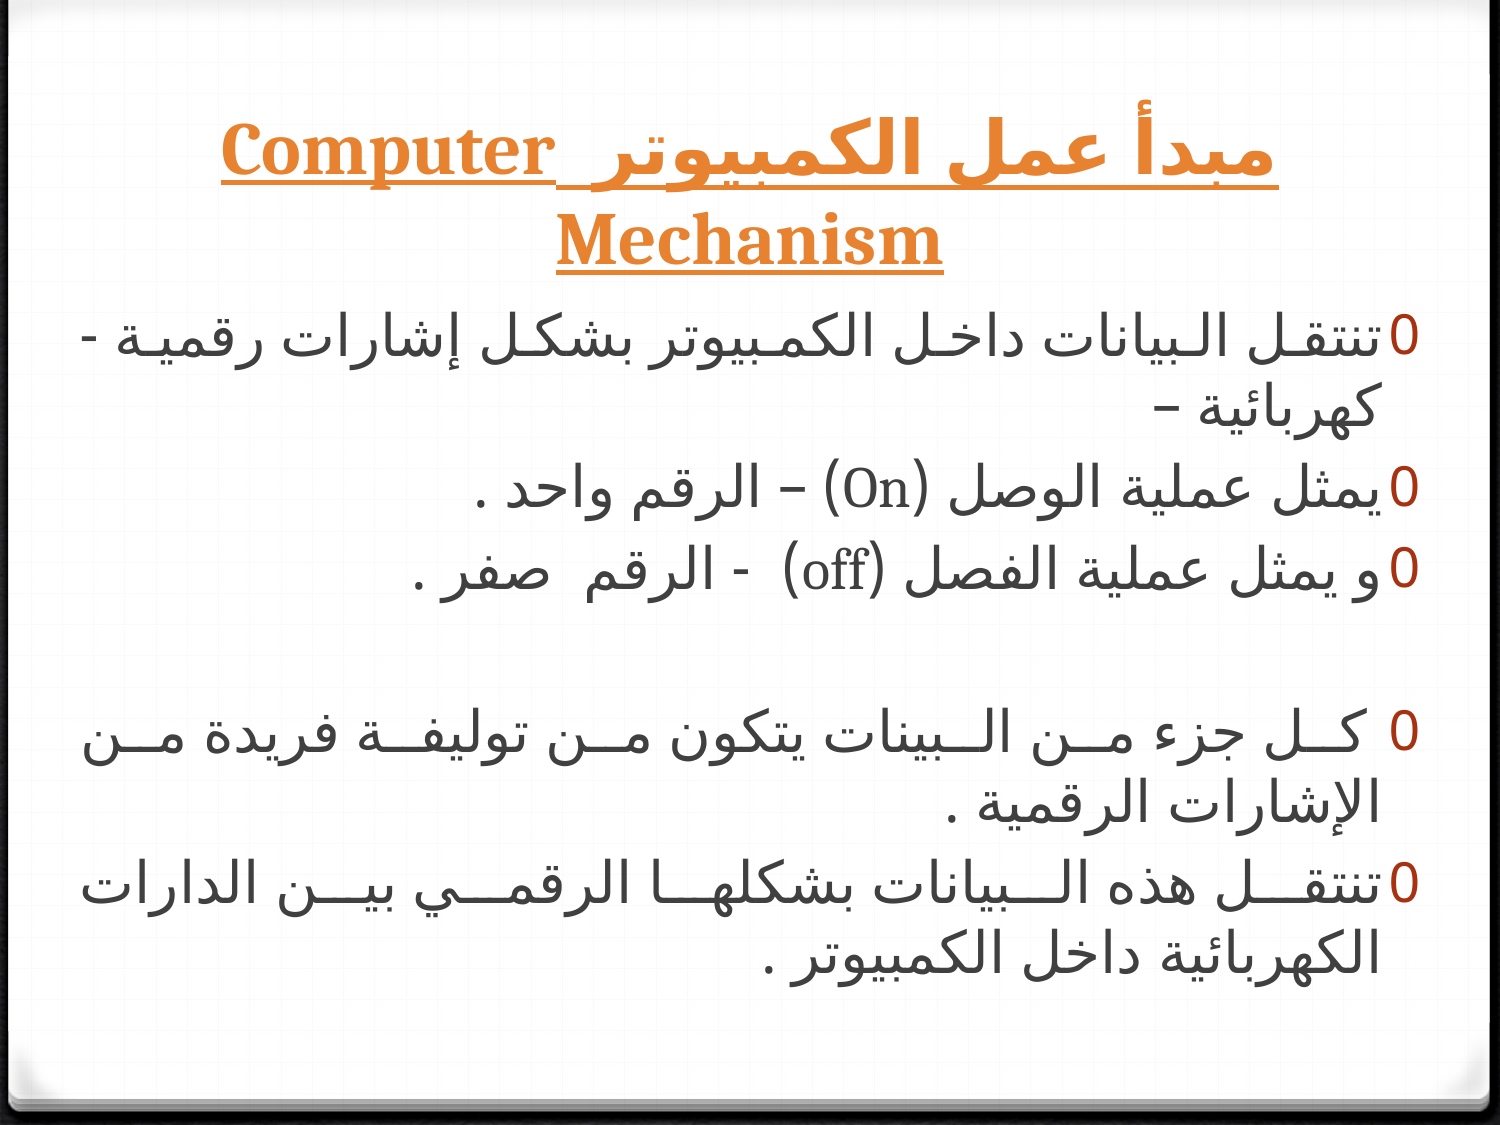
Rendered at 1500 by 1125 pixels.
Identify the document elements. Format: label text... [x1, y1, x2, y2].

picture [0, 0, 1500, 1125]
list تنتقل البيانات داخل الكمبيوتر بشكل إشارات رقمية - كهربائية – يمثل عملية الوصل (On) – الرقم واحد . و يمثل عملية الفصل (off) - الرقم صفر . كل جزء من البينات يتكون من توليفة فريدة من الإشارات الرقمية . تنتقل هذه البيانات بشكلها الرقمي بين الدارات الكهربائية داخل الكمبيوتر . [64, 290, 1436, 1047]
title مبدأ عمل الكمبيوتر Computer Mechanism [90, 71, 1410, 290]
